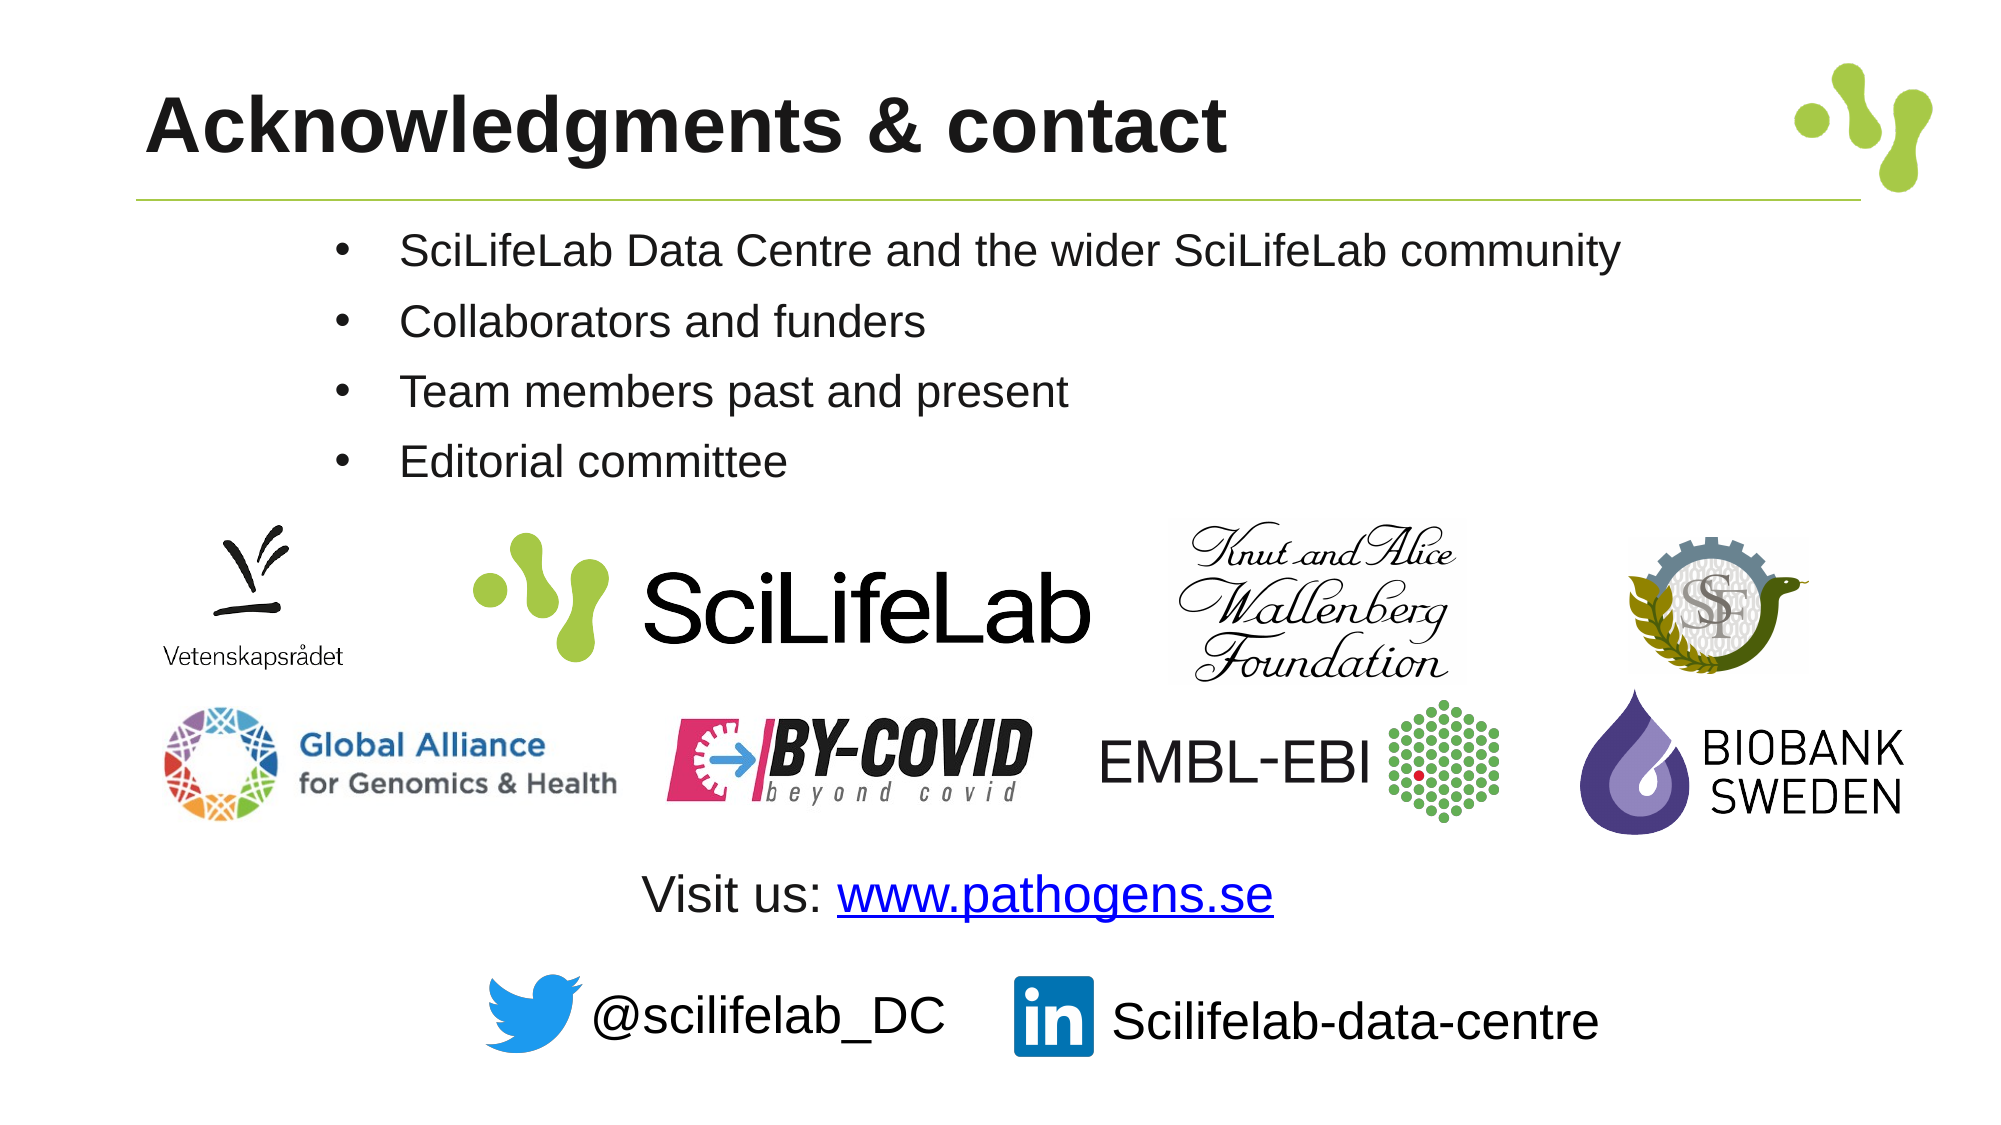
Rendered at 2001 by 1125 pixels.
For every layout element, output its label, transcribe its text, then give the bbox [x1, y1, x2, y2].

text_box Scilifelab-data-centre [1103, 980, 1609, 1058]
picture [162, 524, 343, 670]
picture [1580, 688, 1905, 836]
picture [665, 701, 1035, 818]
picture [162, 706, 623, 824]
title Acknowledgments & contact [136, 59, 1703, 197]
picture [1168, 518, 1467, 685]
picture [485, 973, 583, 1055]
picture [1790, 59, 1935, 196]
picture [469, 529, 1095, 666]
picture [1102, 700, 1499, 824]
text_box @scilifelab_DC [583, 973, 954, 1052]
list SciLifeLab Data Centre and the wider SciLifeLab community Collaborators and funders Team members past and present Editorial committee [195, 219, 1757, 563]
picture [1013, 976, 1095, 1057]
text_box Visit us: www.pathogens.se [634, 852, 1318, 934]
picture [1628, 537, 1809, 675]
